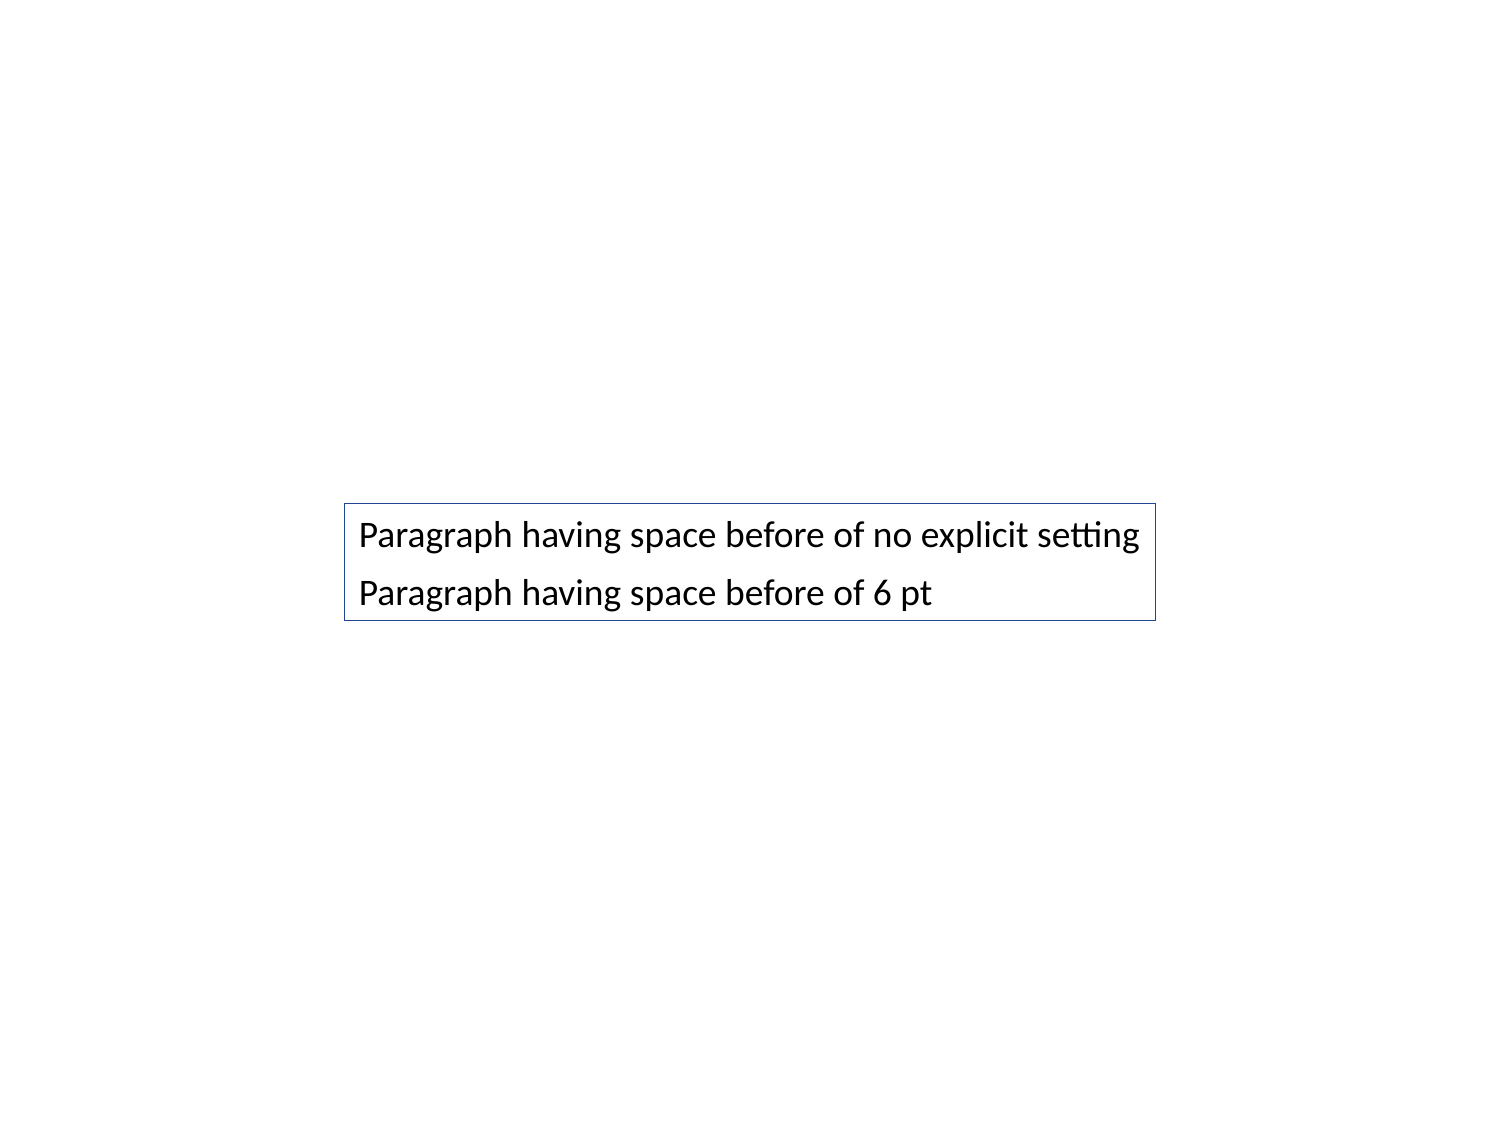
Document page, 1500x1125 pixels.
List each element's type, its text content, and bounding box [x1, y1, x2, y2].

text_box Paragraph having space before of no explicit setting Paragraph having space before of 6 pt [344, 503, 1156, 621]
